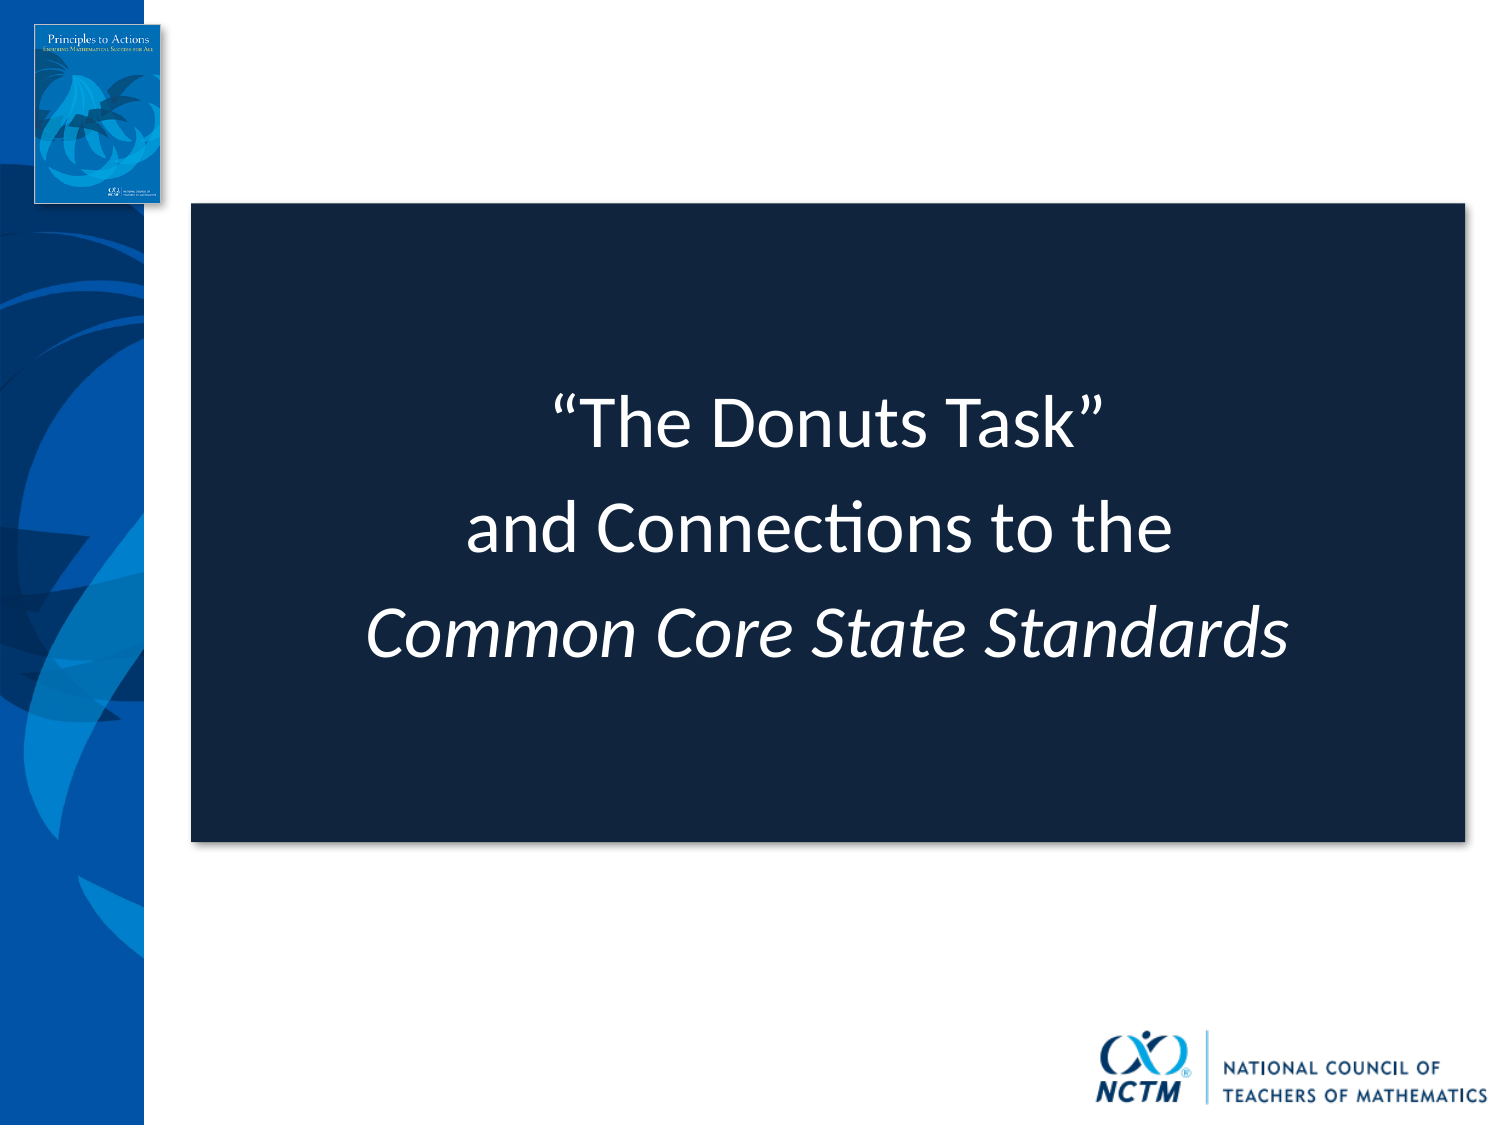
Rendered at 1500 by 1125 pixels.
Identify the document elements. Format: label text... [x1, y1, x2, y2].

list “The Donuts Task” and Connections to the Common Core State Standards [191, 203, 1466, 843]
picture [35, 25, 160, 203]
picture [0, 0, 144, 1125]
